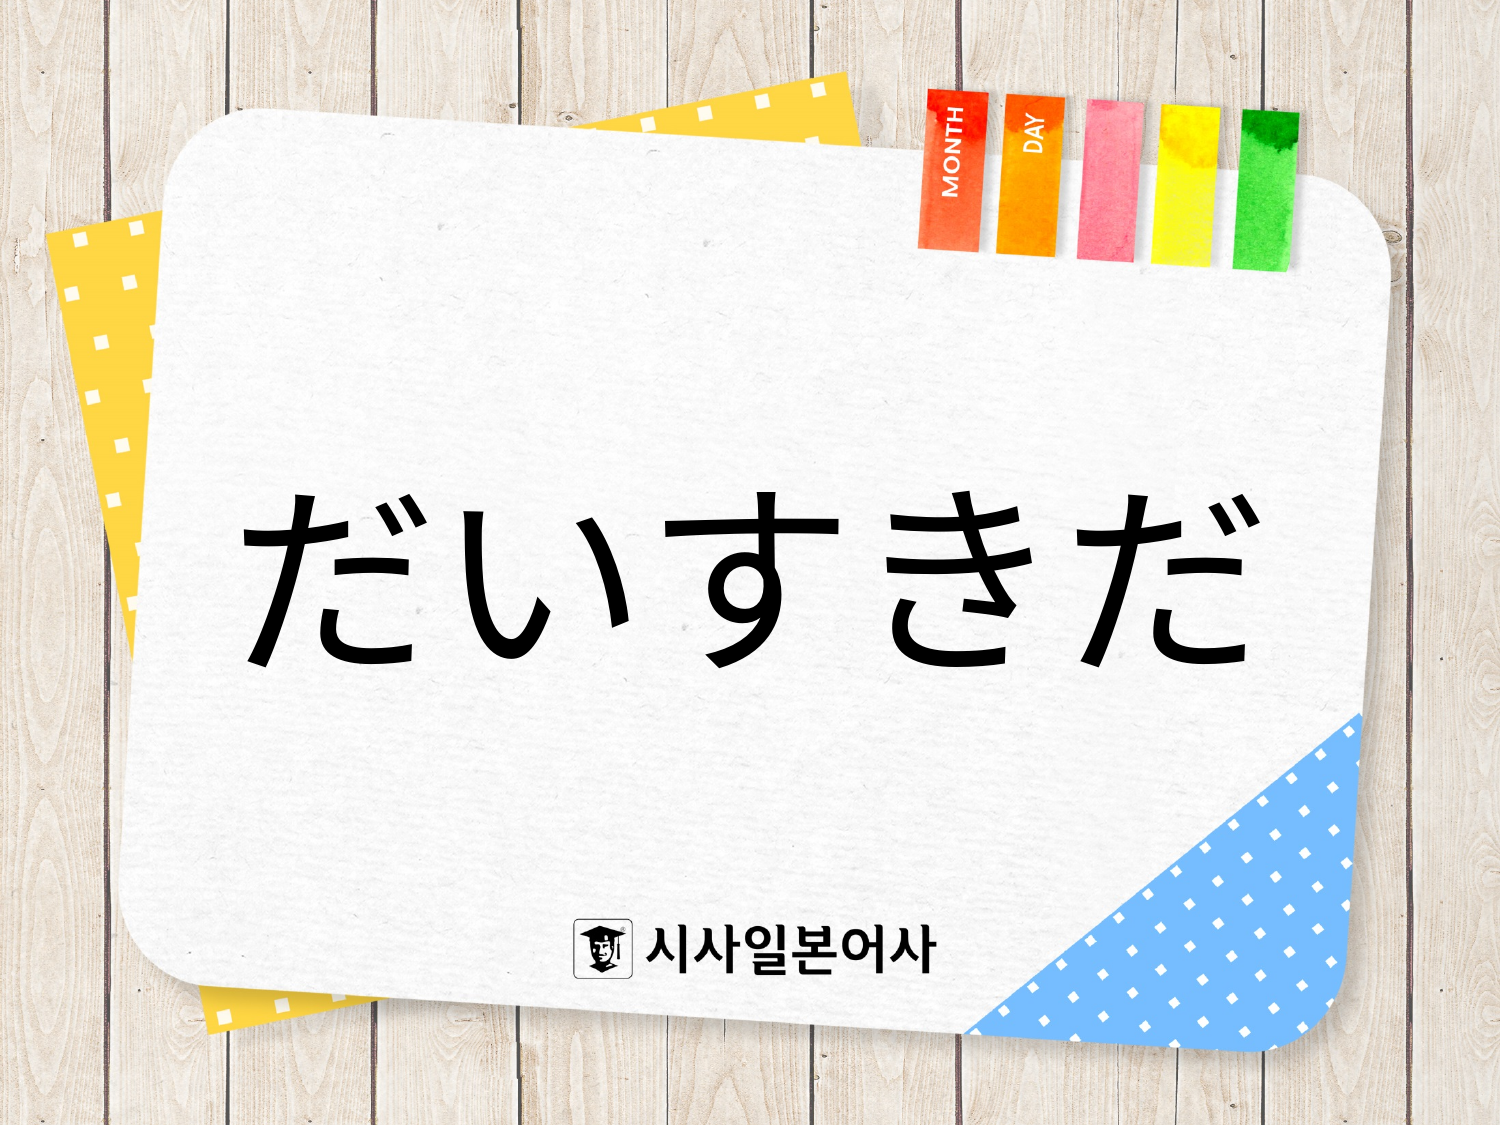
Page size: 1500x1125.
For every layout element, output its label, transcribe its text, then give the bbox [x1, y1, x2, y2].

picture [0, 0, 1500, 1125]
title だいすきだ [75, 338, 1425, 811]
